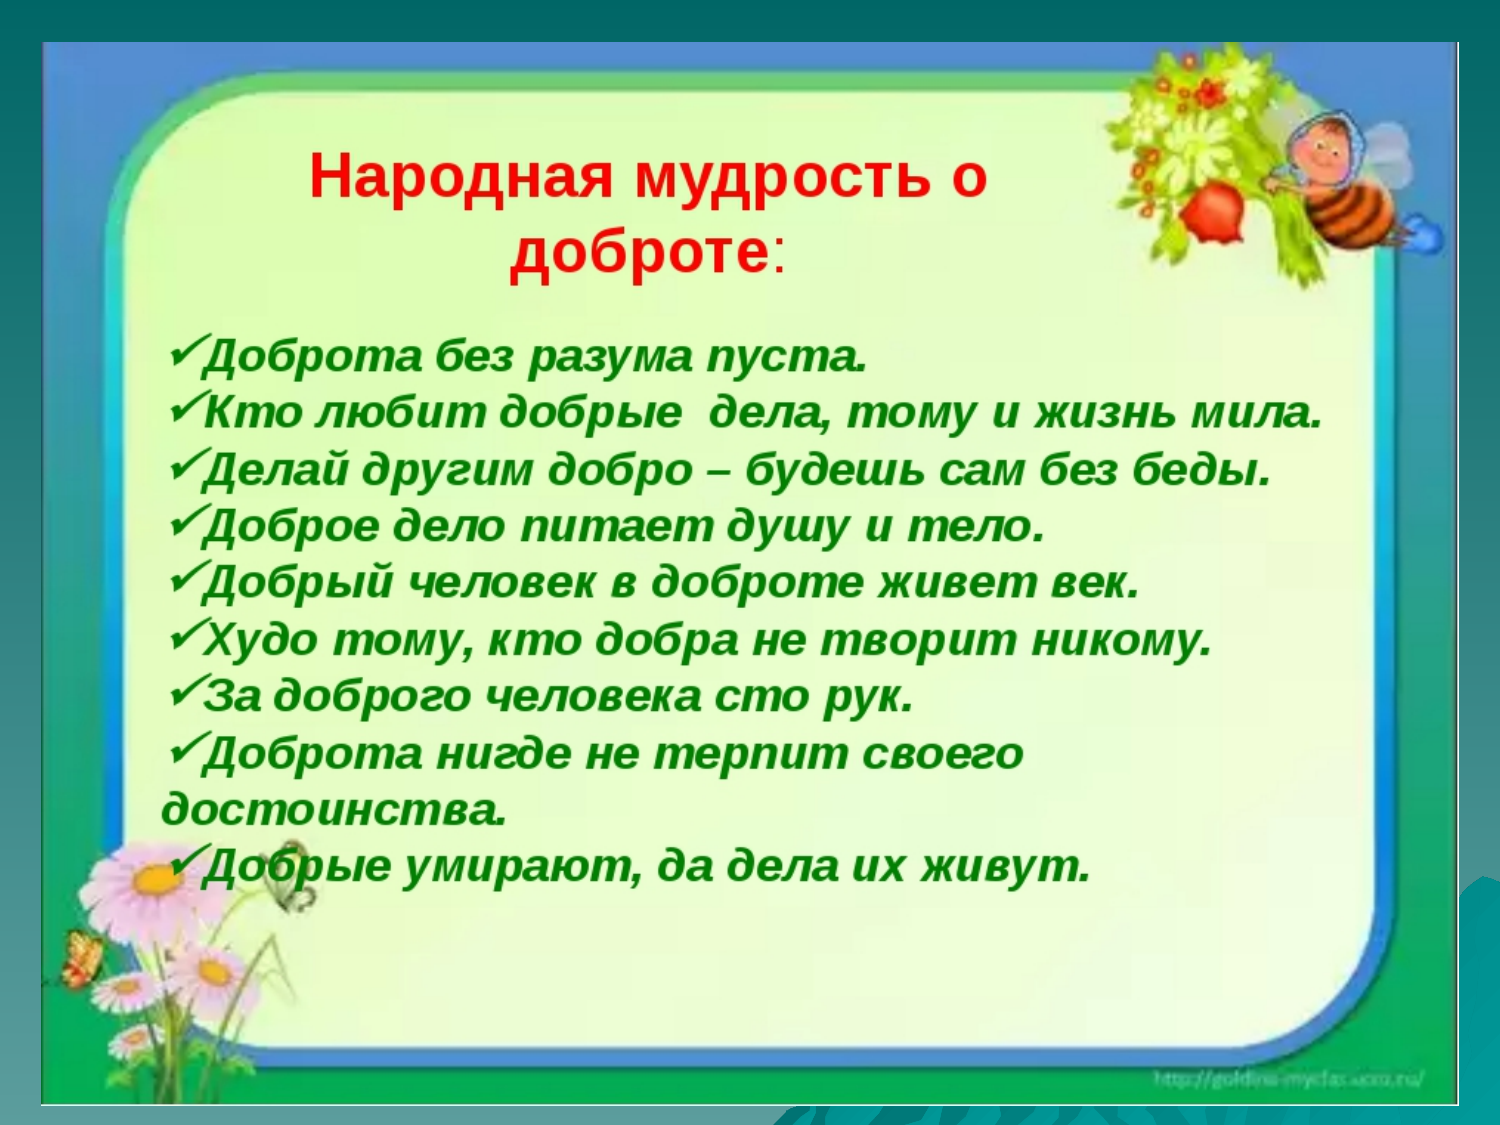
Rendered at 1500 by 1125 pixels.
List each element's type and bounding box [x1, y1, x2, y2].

picture [41, 42, 1459, 1107]
